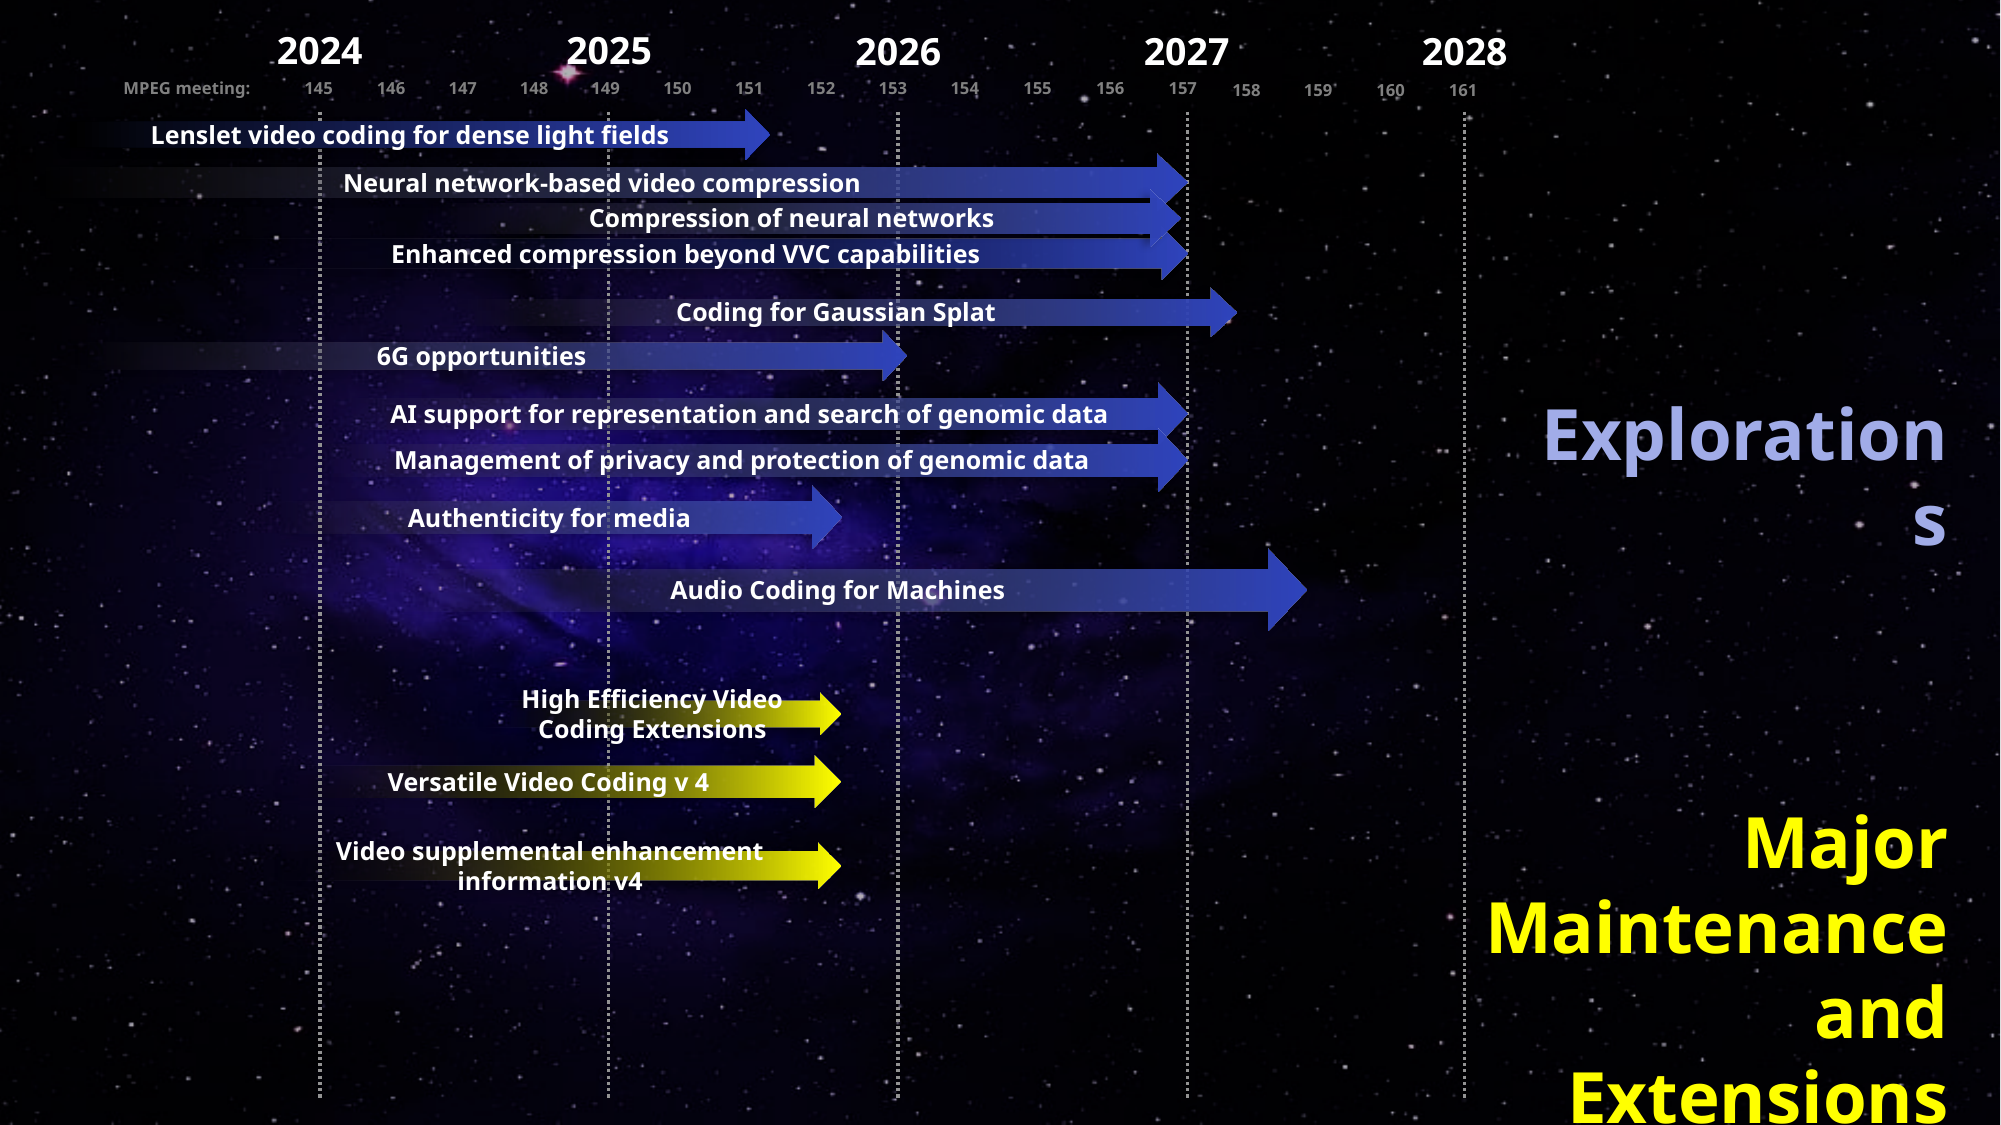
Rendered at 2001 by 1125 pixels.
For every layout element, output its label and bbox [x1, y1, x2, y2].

text_box [34, 109, 1962, 1062]
text_box [109, 20, 1516, 109]
picture [0, 0, 2001, 1125]
text_box [109, 1062, 1516, 1101]
